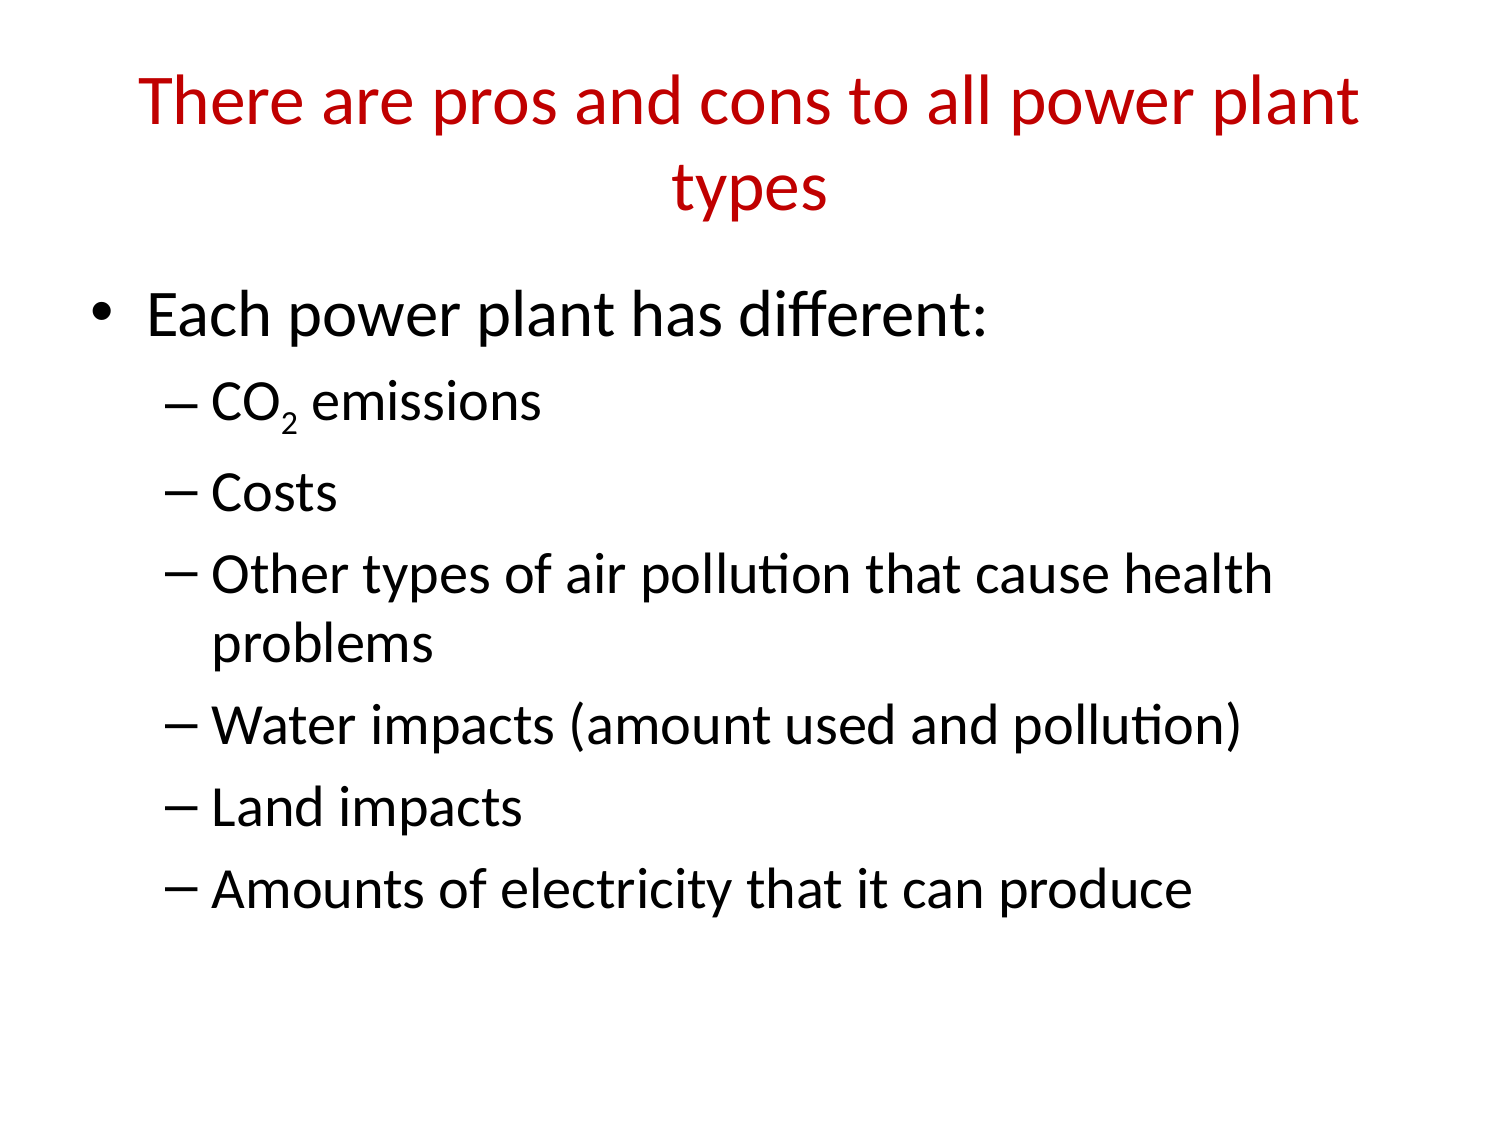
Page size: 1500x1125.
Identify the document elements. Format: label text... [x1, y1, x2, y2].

title There are pros and cons to all power plant types [75, 45, 1425, 233]
list Each power plant has different: CO2 emissions Costs Other types of air pollution that cause health problems Water impacts (amount used and pollution) Land impacts Amounts of electricity that it can produce [75, 262, 1425, 1005]
